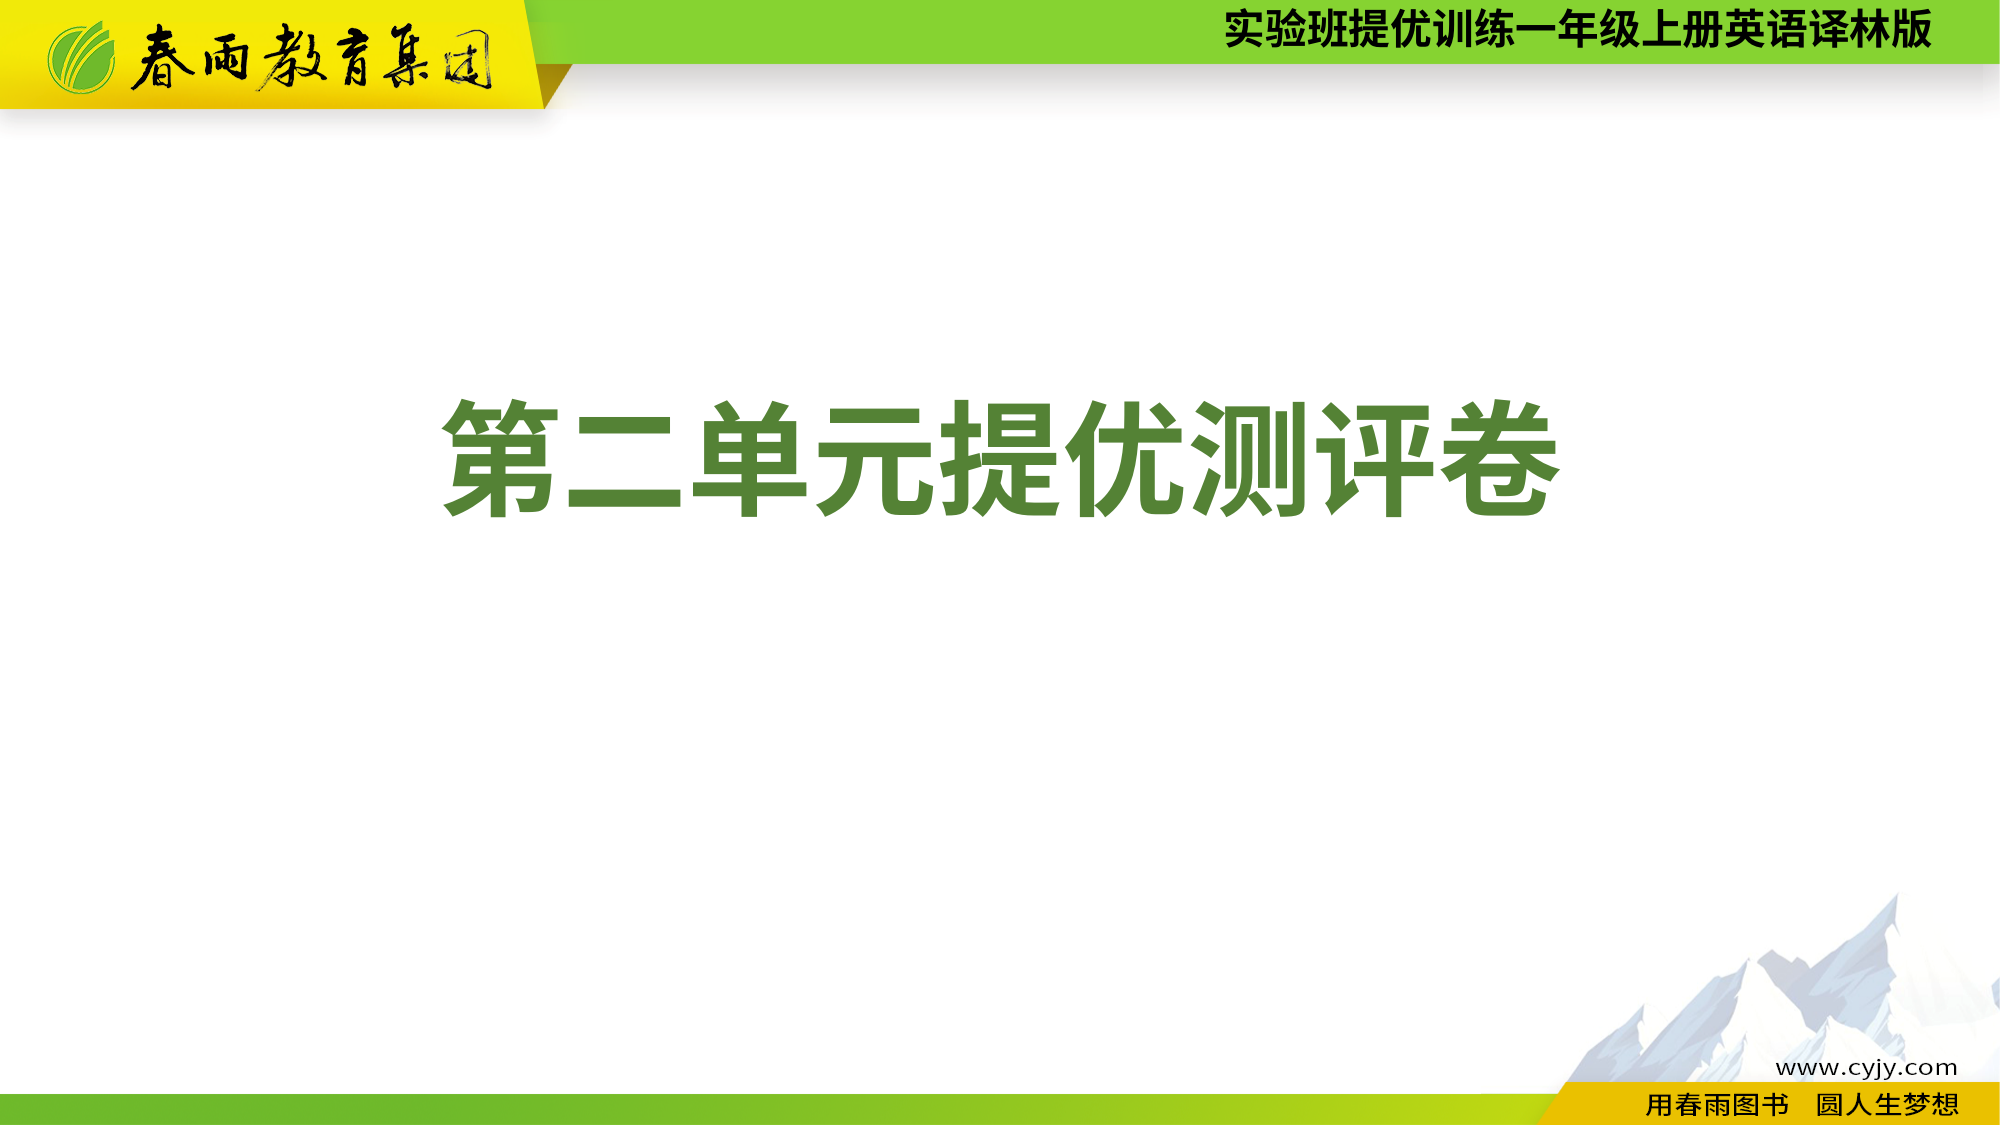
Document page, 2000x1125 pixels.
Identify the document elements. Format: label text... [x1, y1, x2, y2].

text_box 第二单元提优测评卷 [0, 298, 2000, 539]
picture [0, 539, 2000, 1125]
picture [0, 0, 2000, 298]
